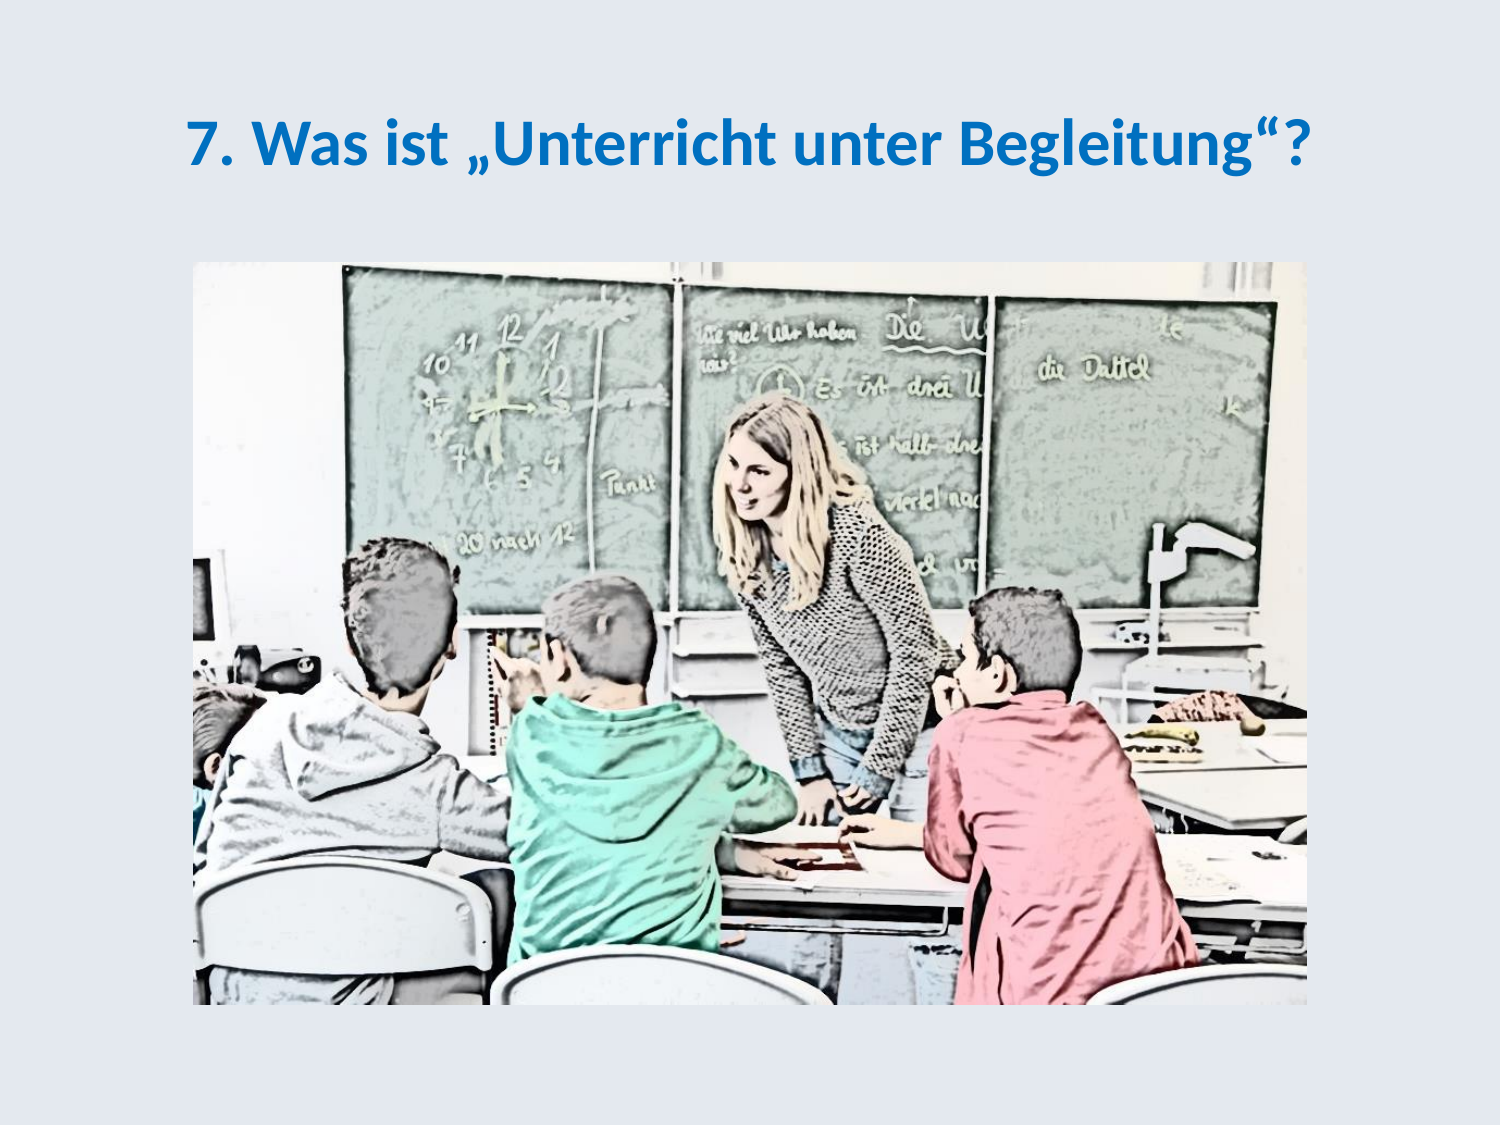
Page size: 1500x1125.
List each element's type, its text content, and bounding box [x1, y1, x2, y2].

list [193, 262, 1307, 1006]
title 7. Was ist „Unterricht unter Begleitung“? [75, 45, 1425, 233]
